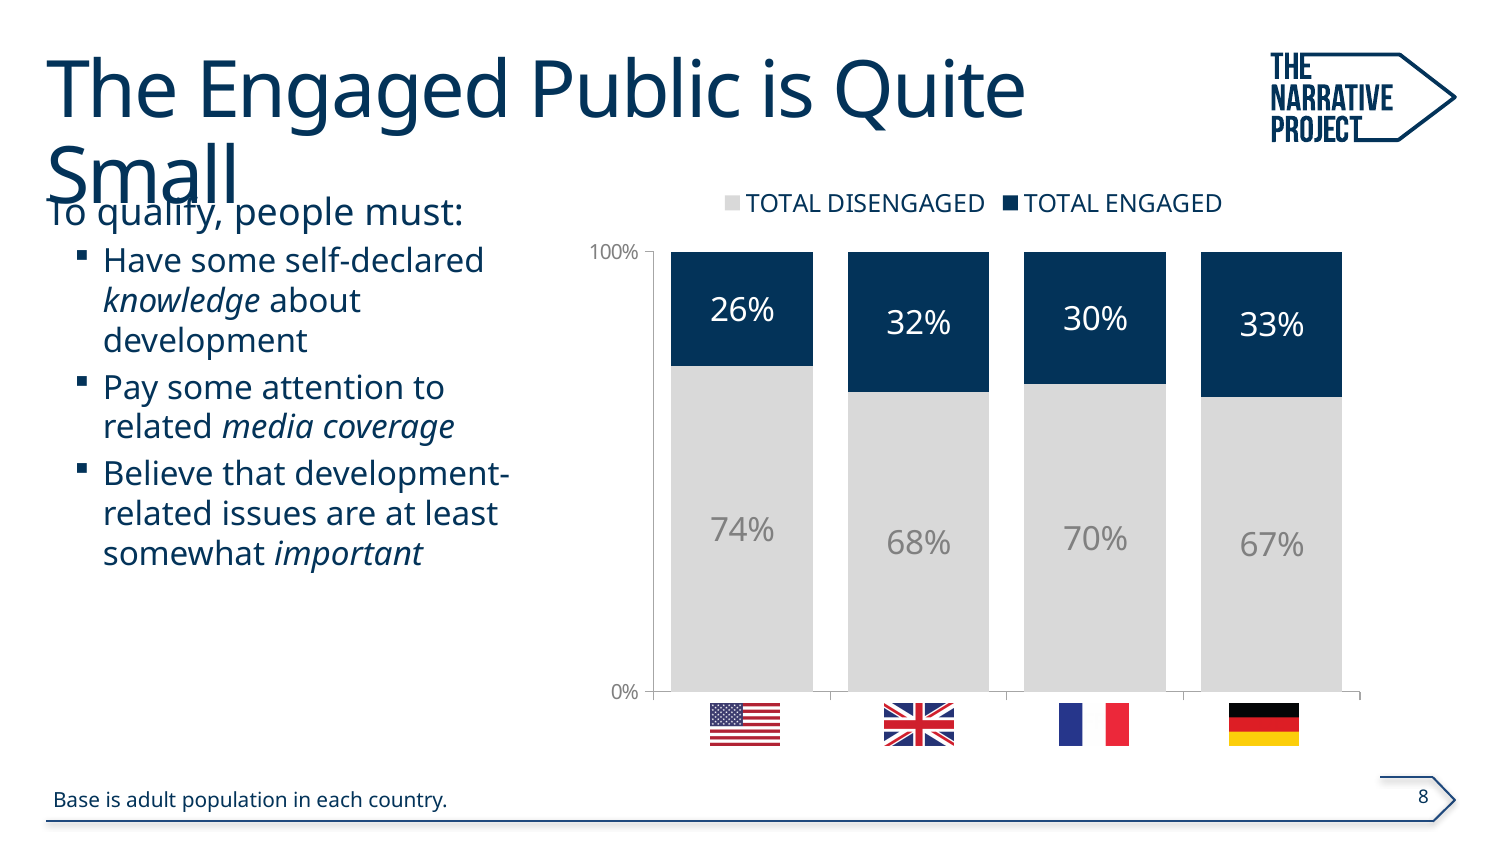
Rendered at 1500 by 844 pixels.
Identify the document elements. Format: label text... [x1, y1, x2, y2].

text_box Base is adult population in each country. [53, 779, 1299, 820]
text_box 8 [1093, 775, 1444, 820]
picture [710, 703, 780, 746]
chart [572, 168, 1377, 748]
title The Engaged Public is Quite Small [46, 49, 1247, 169]
picture [1059, 703, 1129, 747]
list To qualify, people must: Have some self-declared knowledge about development Pay some attention to related media coverage Believe that development-related issues are at least somewhat important [46, 180, 561, 769]
picture [884, 703, 955, 747]
picture [1229, 703, 1300, 747]
